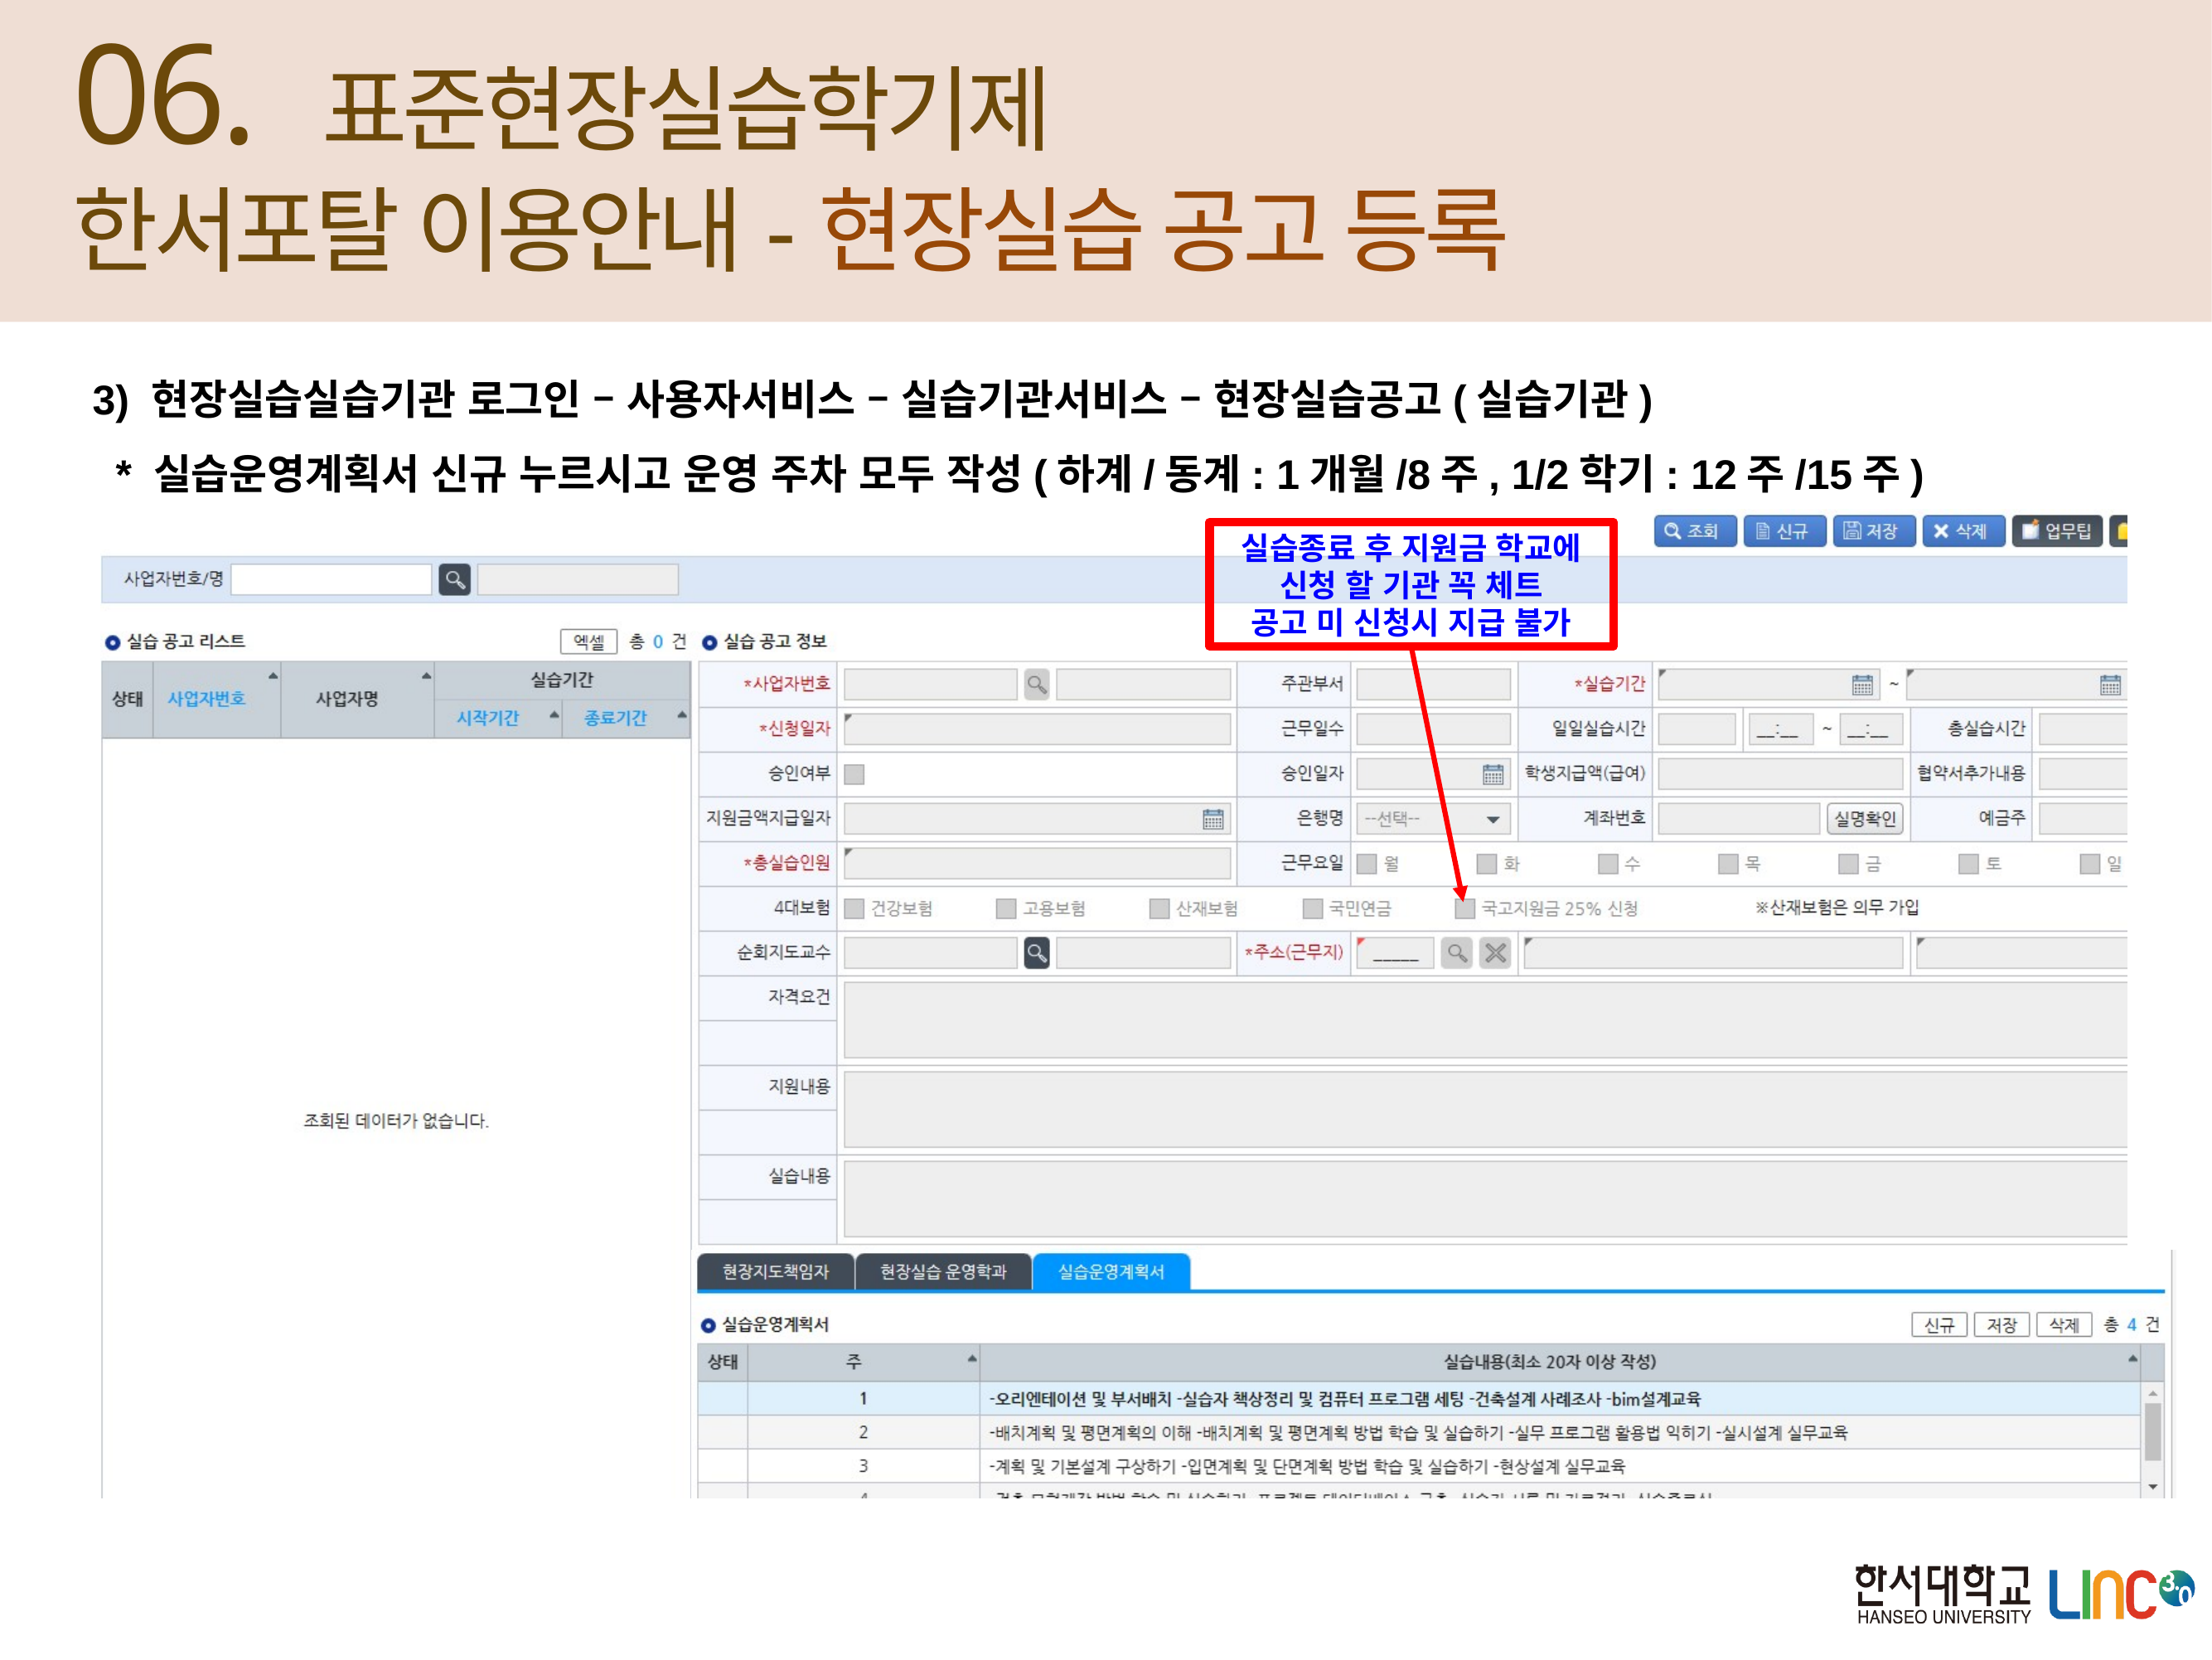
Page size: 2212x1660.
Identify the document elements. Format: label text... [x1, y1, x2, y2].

text_box 3) 현장실습실습기관 로그인 – 사용자서비스 – 실습기관서비스 – 현장실습공고(실습기관) * 실습운영계획서 신규 누르시고 운영 주차 모두 작성(하계/동계: 1개월/8주, 1/2학기: 12주/15주) [80, 342, 2127, 505]
picture [1845, 1547, 2205, 1638]
text_box 06. 표준현장실습학기제 한서포탈 이용안내-현장실습 공고 등록 [61, 0, 1997, 290]
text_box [100, 509, 2176, 1498]
text_box [0, 0, 2212, 324]
